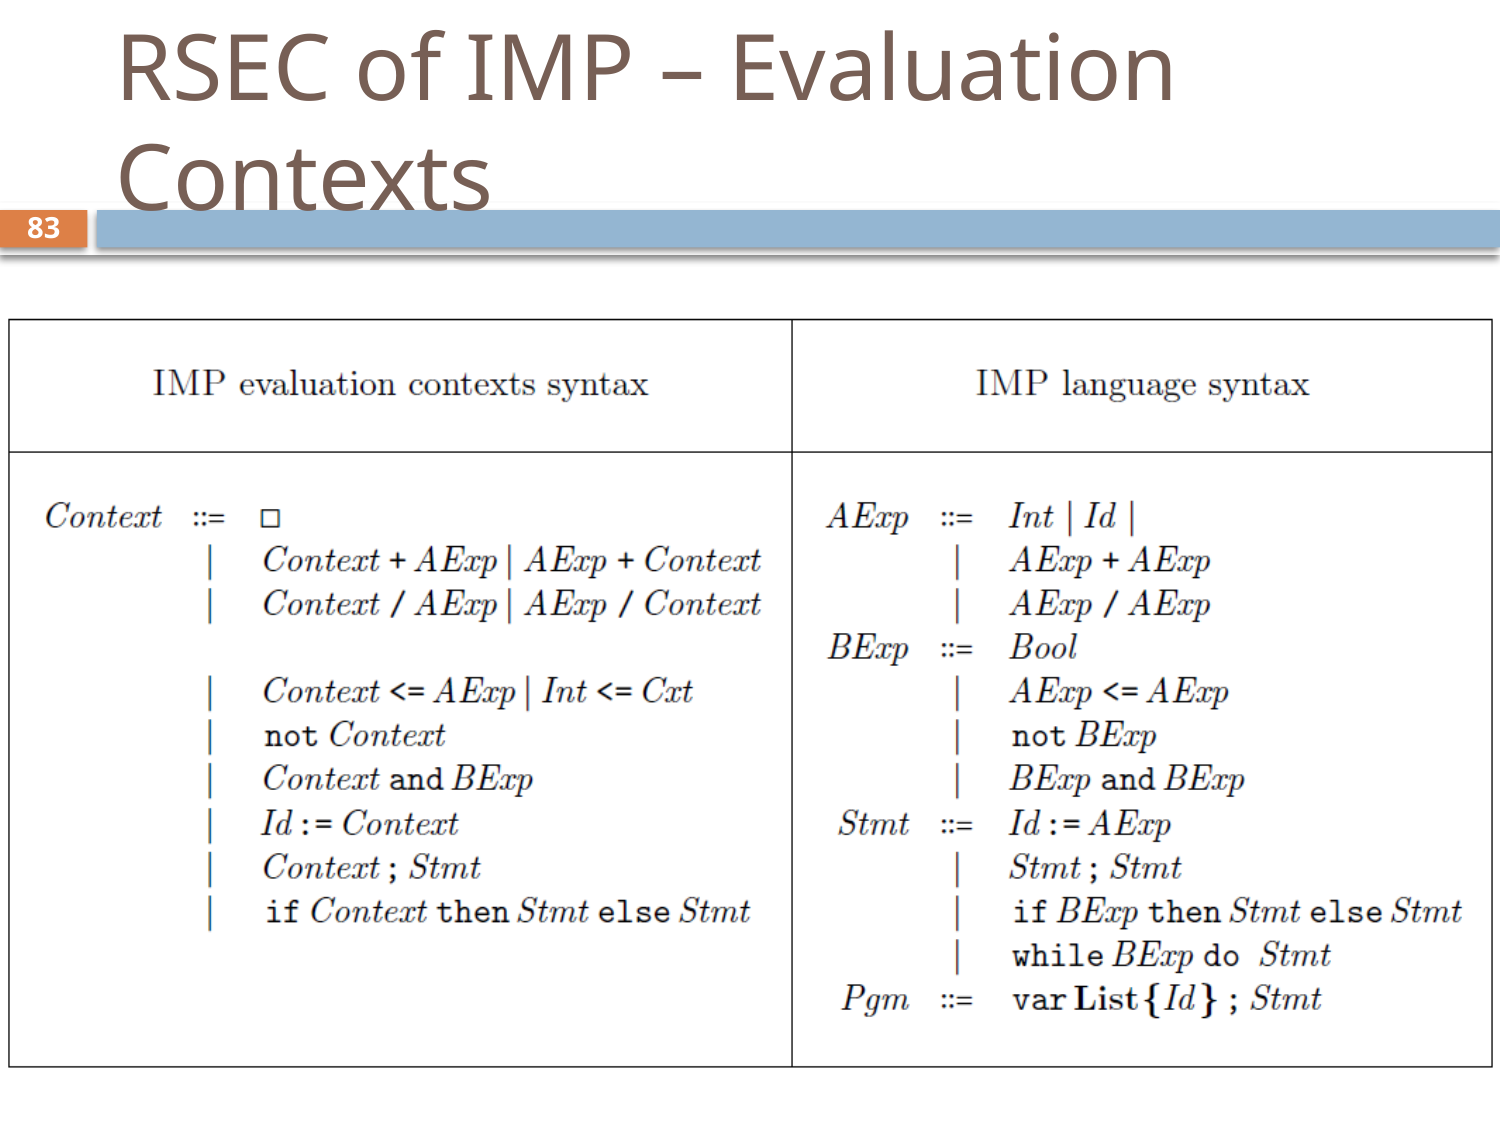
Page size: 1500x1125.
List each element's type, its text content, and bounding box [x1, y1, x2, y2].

slide_number 83 [0, 208, 88, 249]
title RSEC of IMP – Evaluation Contexts [100, 37, 1438, 200]
picture [0, 312, 1500, 1072]
